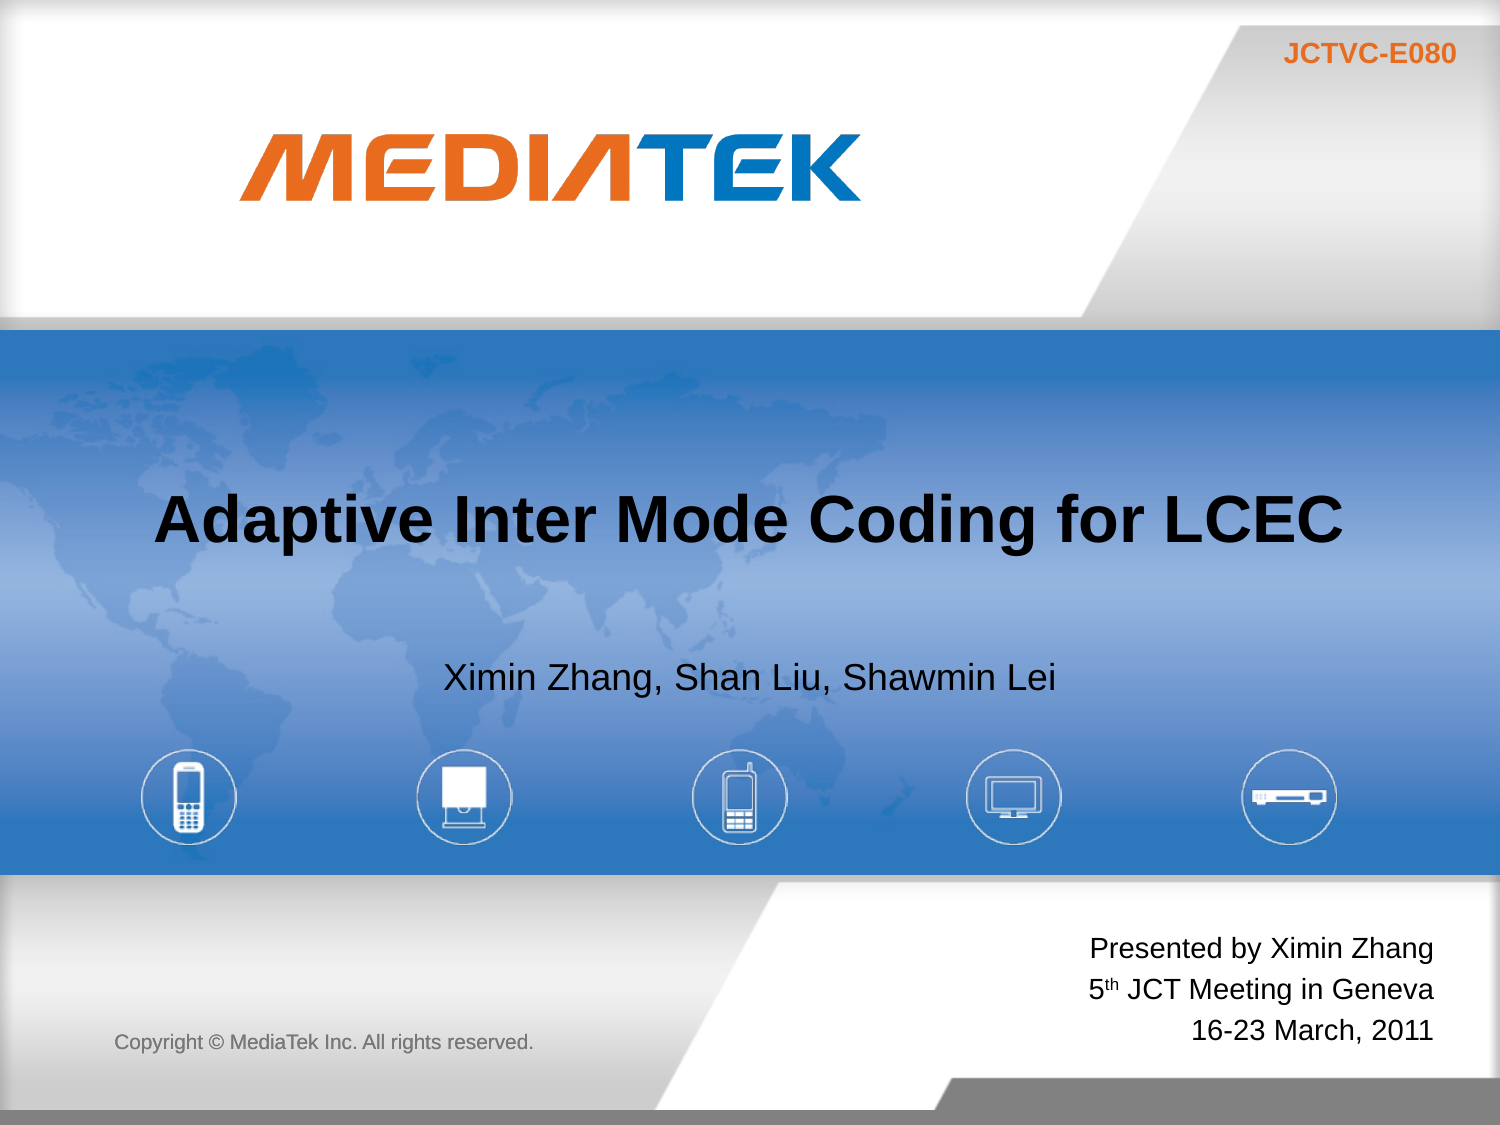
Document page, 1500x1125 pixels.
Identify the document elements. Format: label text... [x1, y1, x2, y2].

text_box Copyright © MediaTek Inc. All rights reserved. [99, 1021, 573, 1062]
text_box Presented by Ximin Zhang 5th JCT Meeting in Geneva 16-23 March, 2011 [939, 922, 1450, 1054]
picture [0, 0, 1500, 1125]
